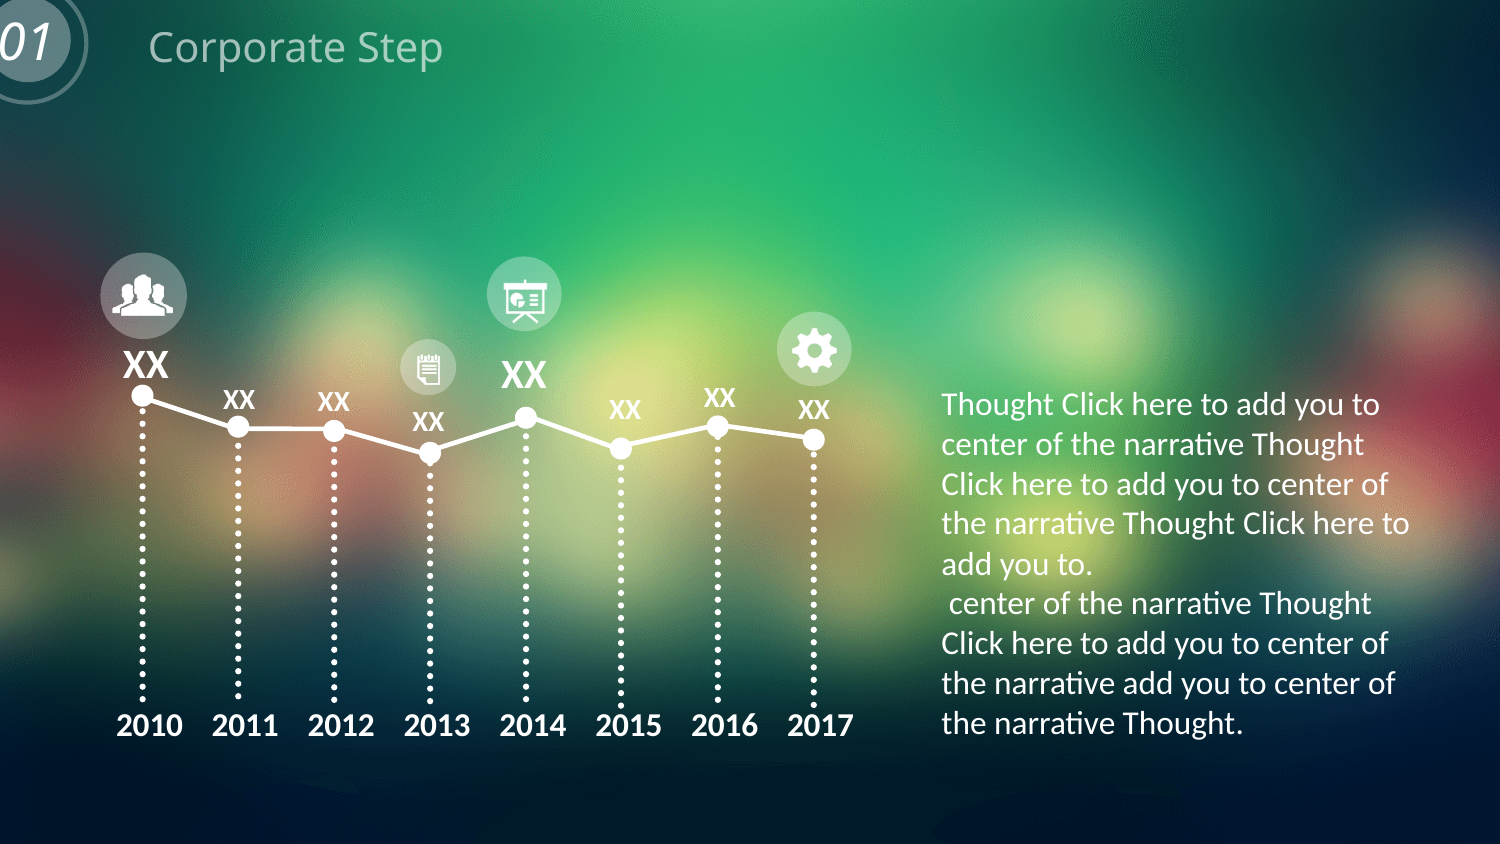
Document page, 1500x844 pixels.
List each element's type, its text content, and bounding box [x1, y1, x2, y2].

text_box Thought Click here to add you to center of the narrative Thought Click here to add you to center of the narrative Thought Click here to add you to. center of the narrative Thought Click here to add you to center of the narrative add you to center of the narrative Thought. [926, 374, 1435, 749]
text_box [0, 0, 487, 103]
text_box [100, 252, 871, 752]
picture [0, 0, 1500, 844]
